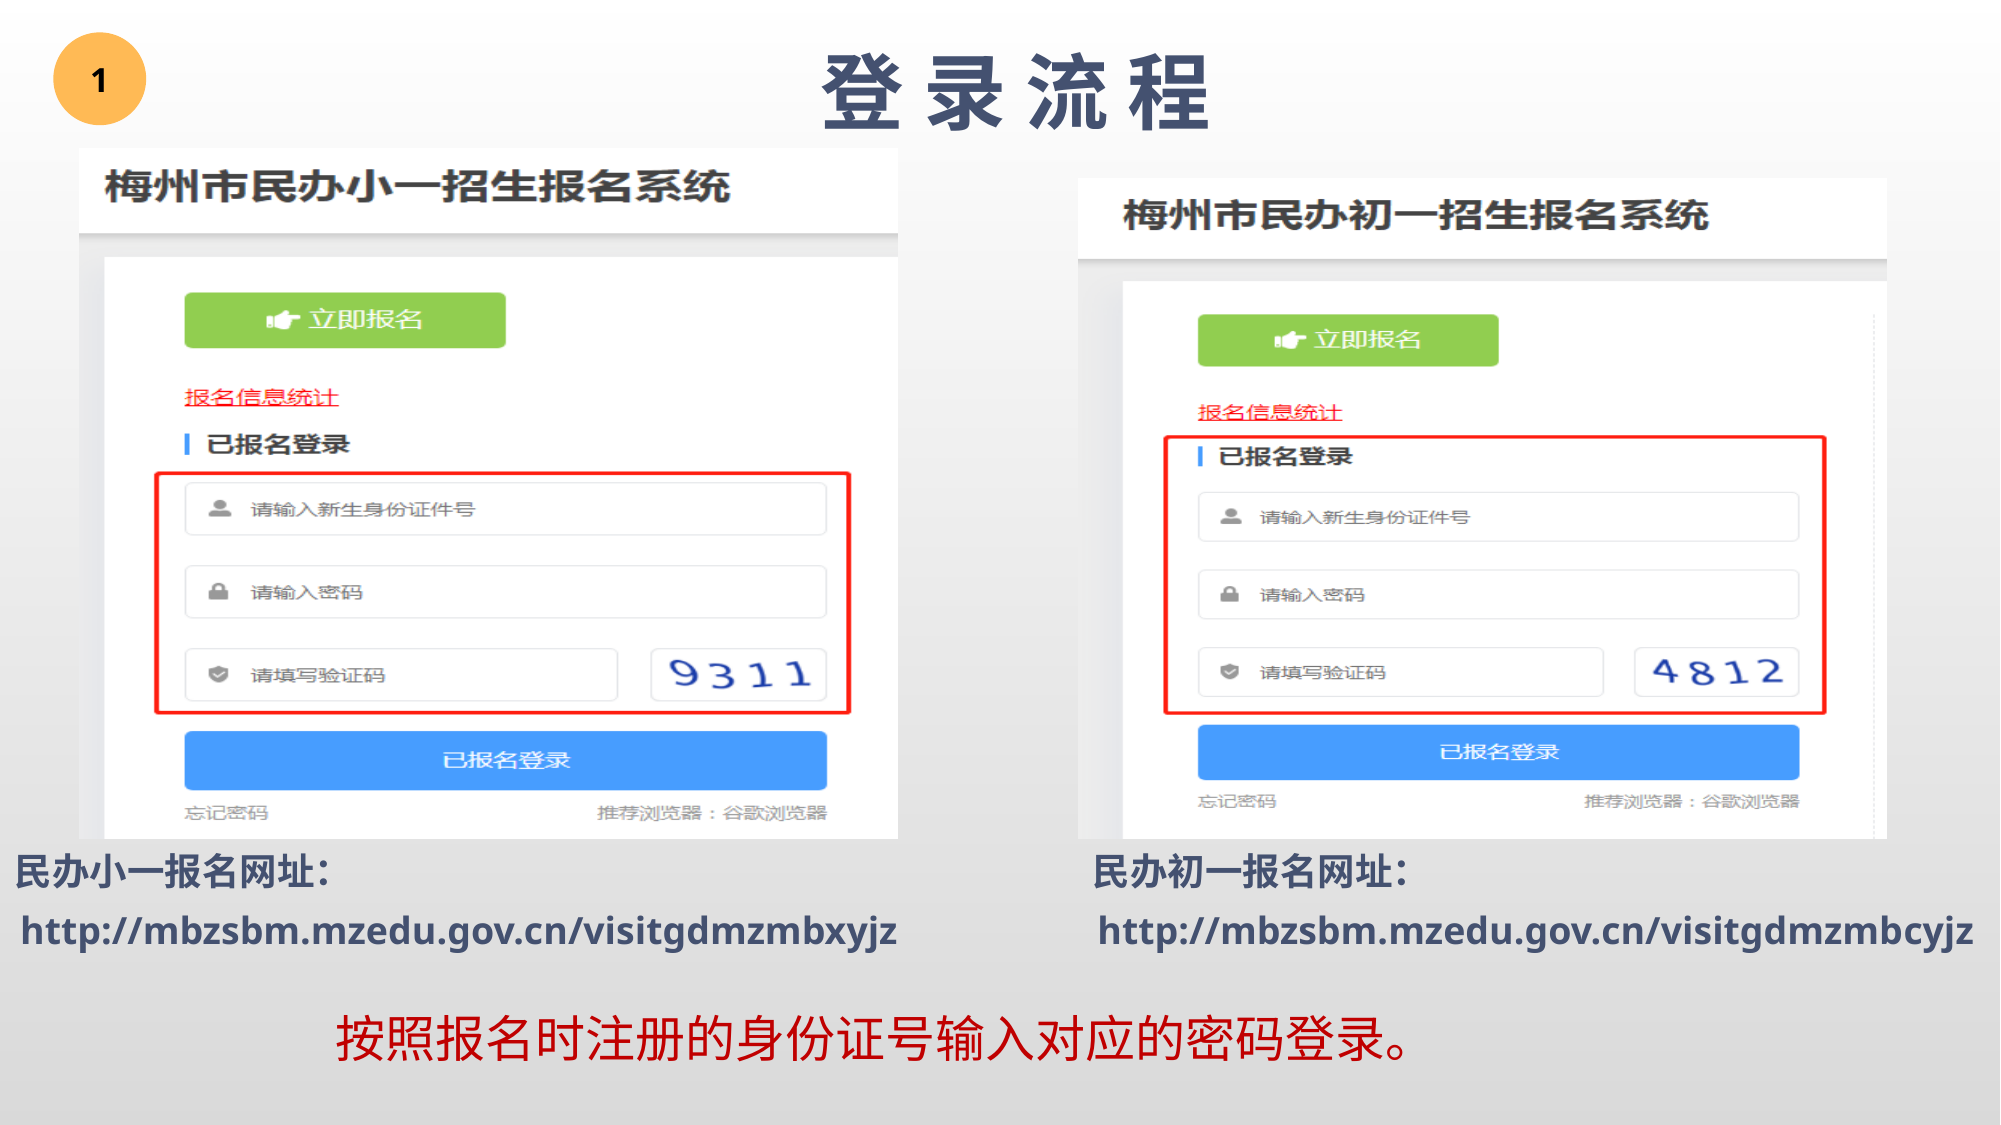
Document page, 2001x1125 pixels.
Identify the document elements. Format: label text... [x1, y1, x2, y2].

text_box 按照报名时注册的身份证号输入对应的密码登录。 [34, 982, 1736, 1075]
text_box 登 录 流 程 [806, 32, 1253, 148]
text_box 民办小一报名网址： http://mbzsbm.mzedu.gov.cn/visitgdmzmbxyjz [0, 827, 938, 1018]
picture [1078, 178, 1887, 839]
text_box 民办初一报名网址： http://mbzsbm.mzedu.gov.cn/visitgdmzmbcyjz [1078, 827, 2000, 1018]
text_box 1 [52, 31, 148, 127]
picture [79, 148, 898, 839]
